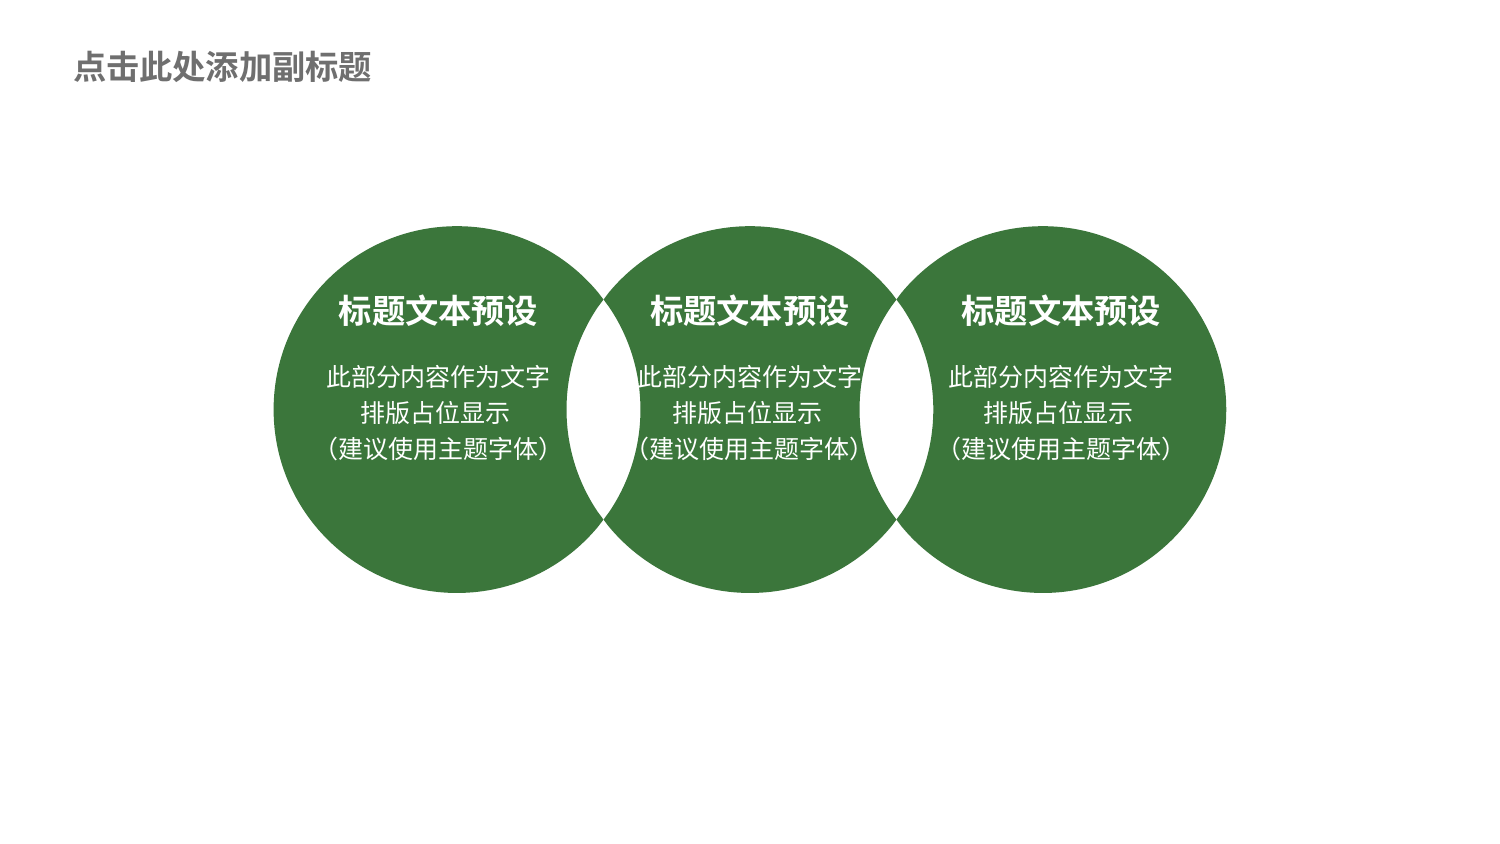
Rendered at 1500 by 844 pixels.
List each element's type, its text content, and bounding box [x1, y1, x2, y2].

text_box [273, 225, 1227, 594]
text_box 点击此处添加副标题 [53, 36, 786, 97]
